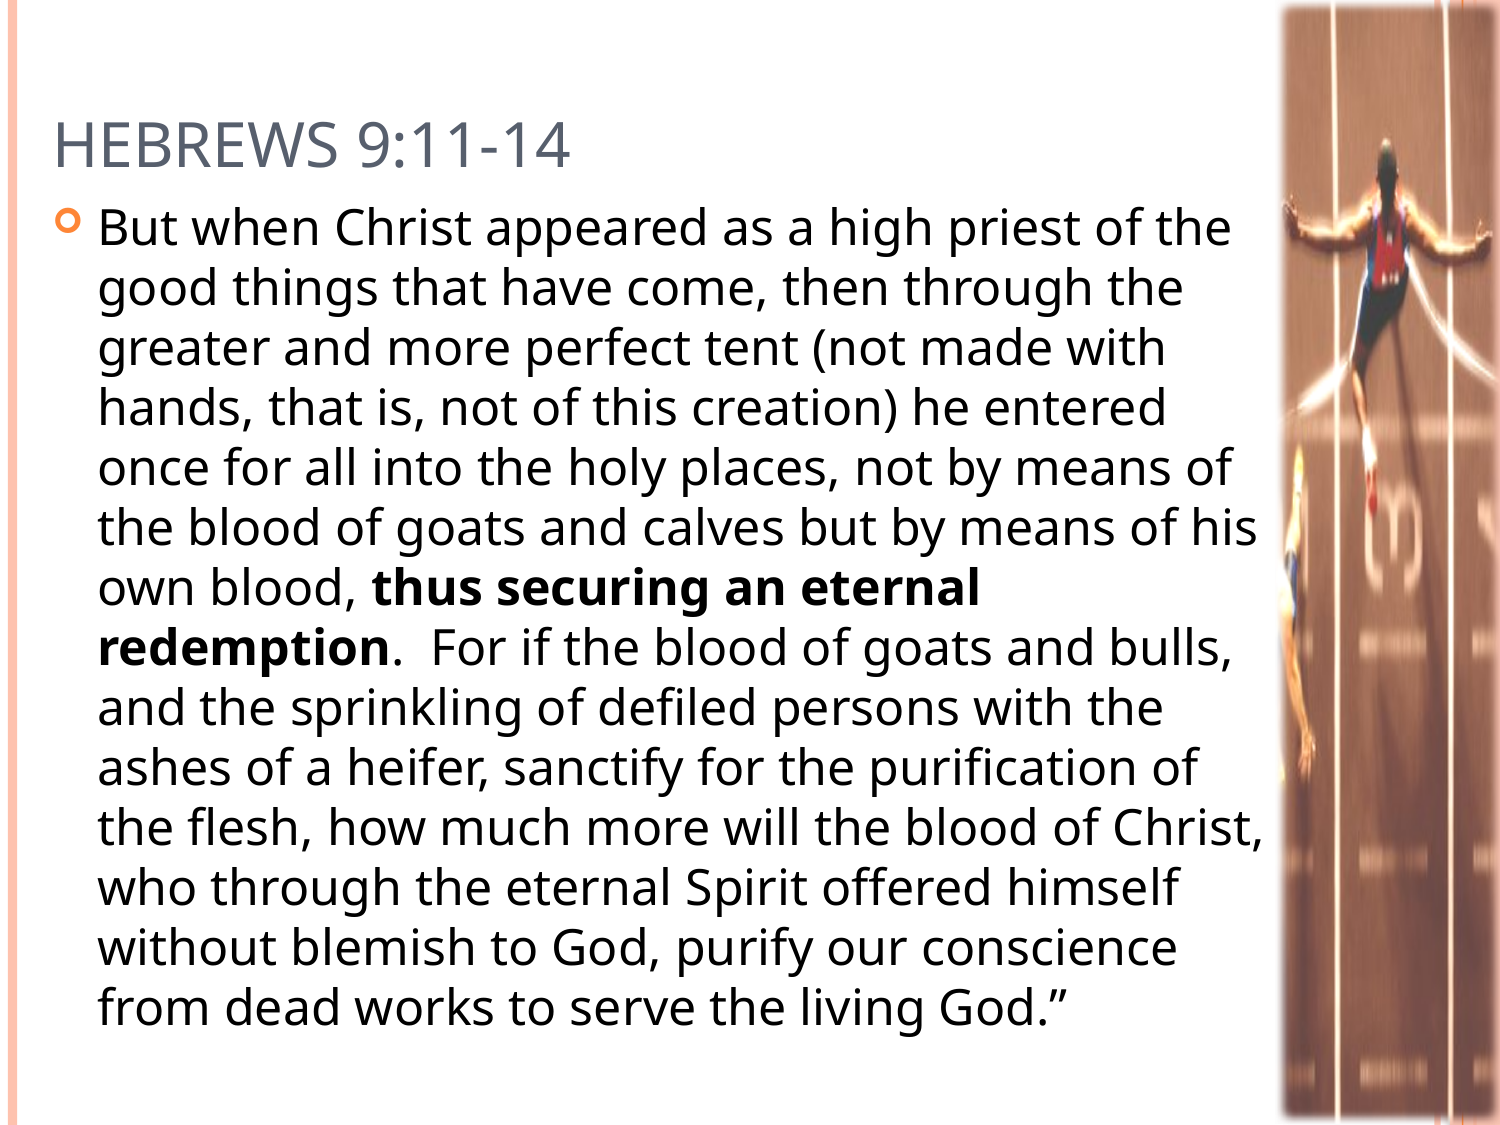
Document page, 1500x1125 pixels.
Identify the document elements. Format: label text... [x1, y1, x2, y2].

title Hebrews 9:11-14 [37, 0, 1263, 187]
list But when Christ appeared as a high priest of the good things that have come, then through the greater and more perfect tent (not made with hands, that is, not of this creation) he entered once for all into the holy places, not by means of the blood of goats and calves but by means of his own blood, thus securing an eternal redemption. For if the blood of goats and bulls, and the sprinkling of defiled persons with the ashes of a heifer, sanctify for the purification of the flesh, how much more will the blood of Christ, who through the eternal Spirit offered himself without blemish to God, purify our conscience from dead works to serve the living God.” [37, 187, 1300, 1062]
